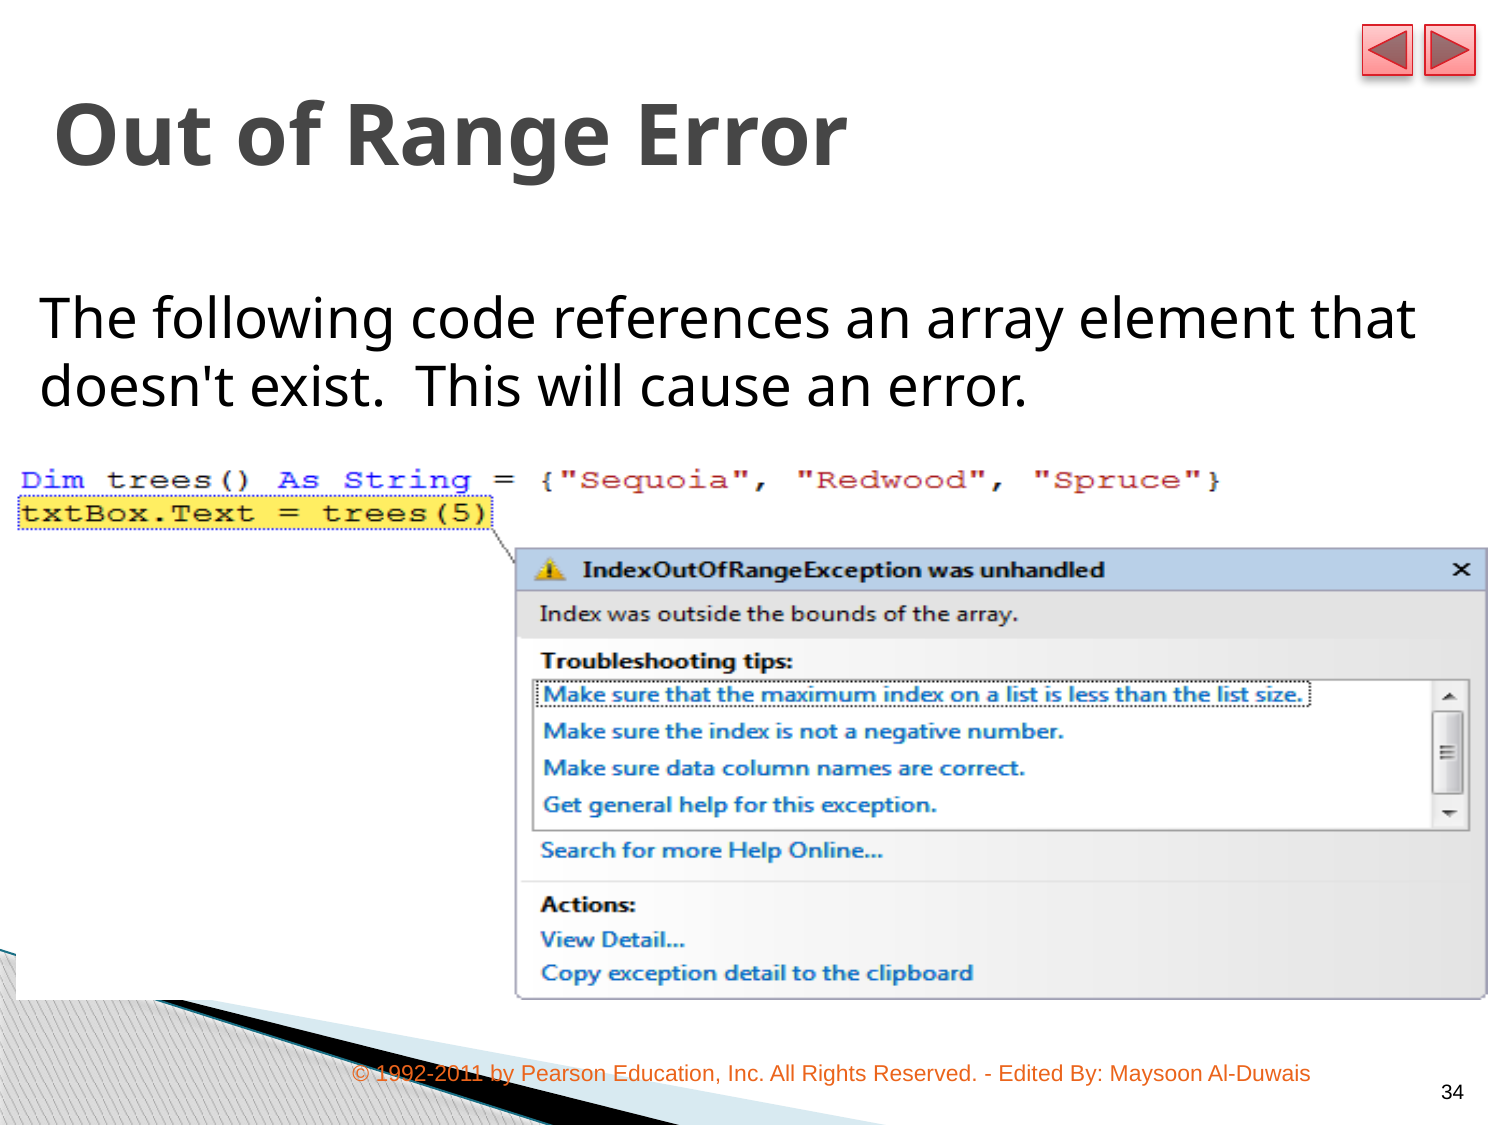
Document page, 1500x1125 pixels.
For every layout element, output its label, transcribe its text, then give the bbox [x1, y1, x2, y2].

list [16, 462, 1488, 1001]
title Out of Range Error [37, 37, 1316, 225]
slide_number 34 [1418, 1051, 1479, 1112]
list The following code references an array element that doesn't exist. This will cause an error. [24, 274, 1488, 462]
footer © 1992-2011 by Pearson Education, Inc. All Rights Reserved. - Edited By: Maysoon Al-Duwais [337, 1051, 1413, 1112]
